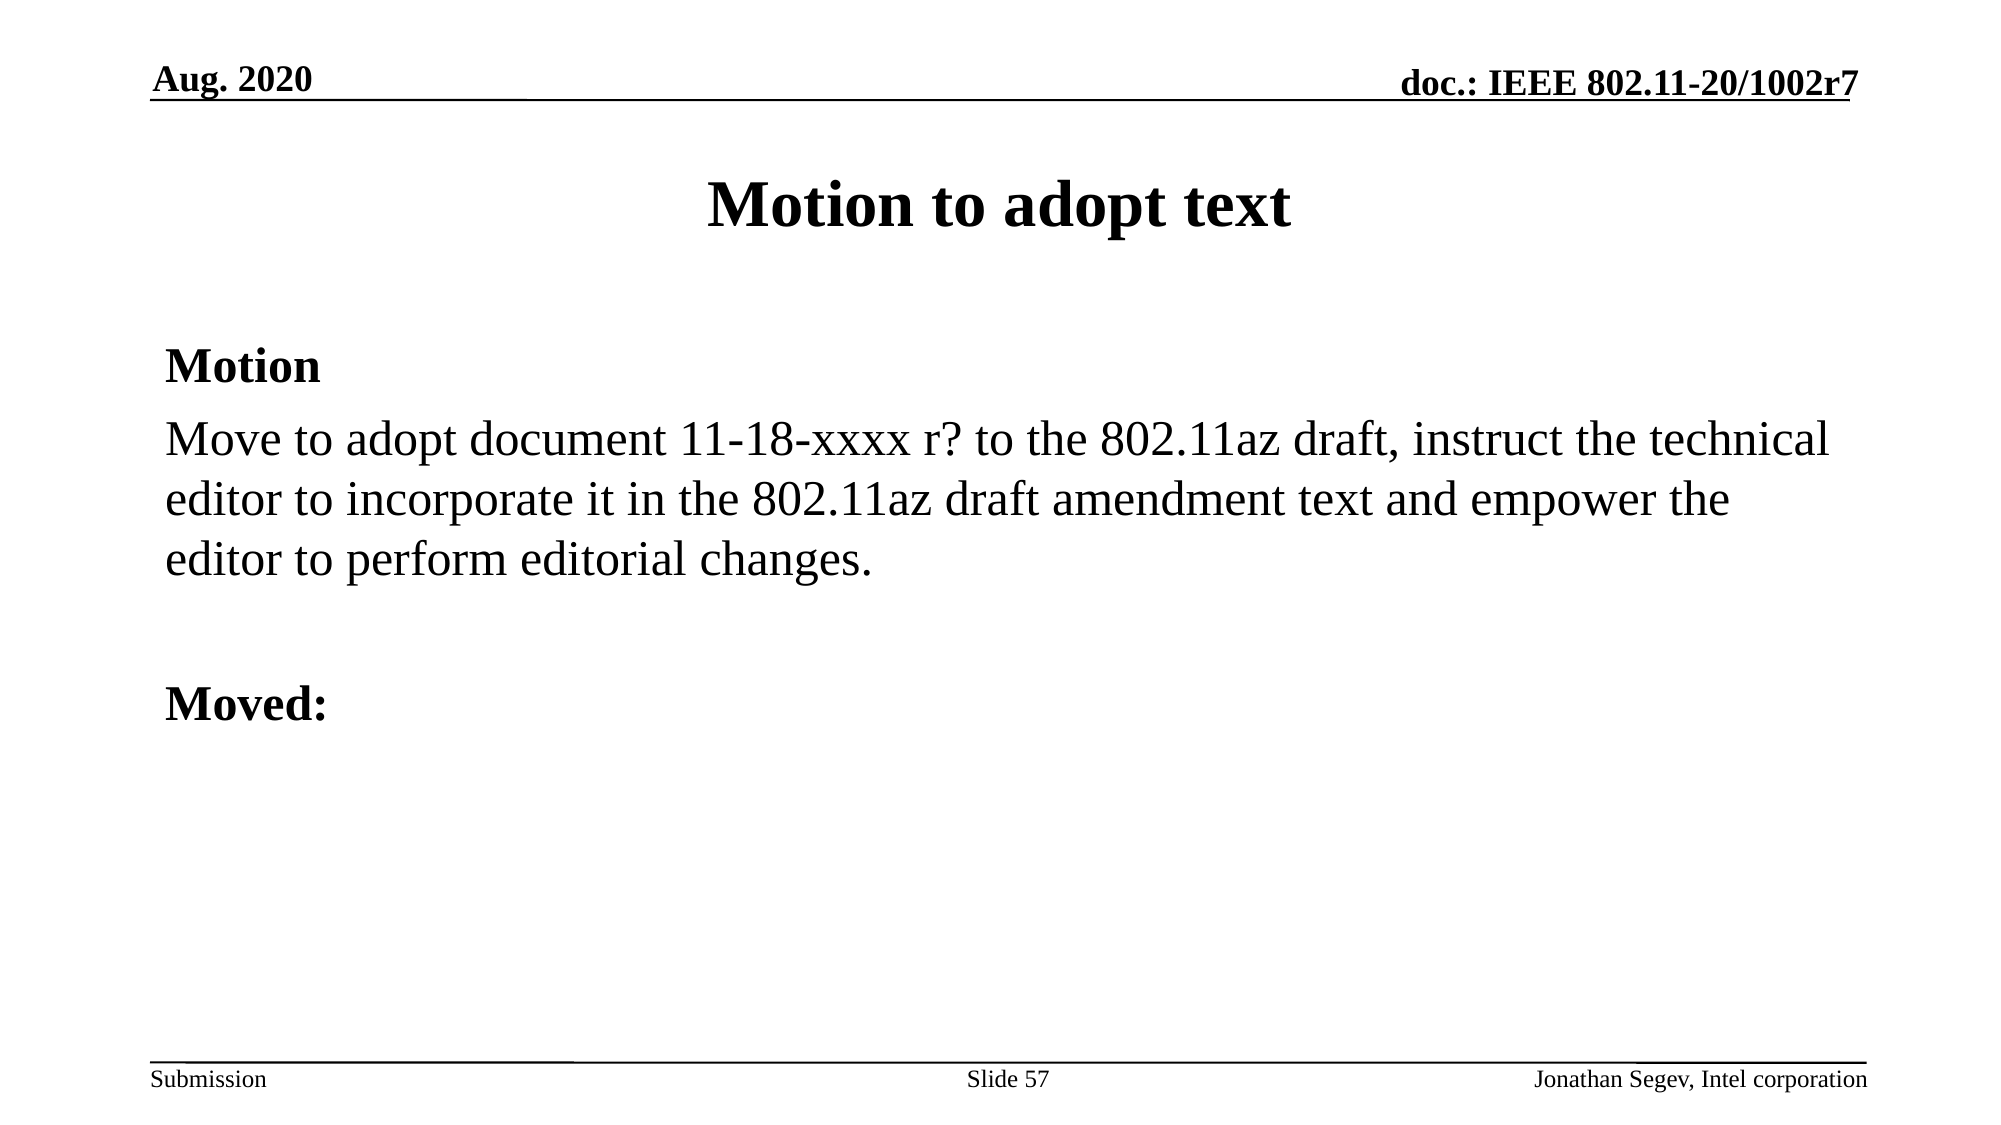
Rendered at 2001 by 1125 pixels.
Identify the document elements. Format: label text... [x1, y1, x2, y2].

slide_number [152, 54, 563, 100]
title Motion to adopt text [149, 112, 1850, 288]
list Motion Move to adopt document 11-18-xxxx r? to the 802.11az draft, instruct the technical editor to incorporate it in the 802.11az draft amendment text and empower the editor to perform editorial changes. Moved: [149, 324, 1850, 1000]
slide_number Slide 57 [950, 1061, 1067, 1123]
footer Jonathan Segev, Intel corporation [1171, 1061, 1869, 1093]
